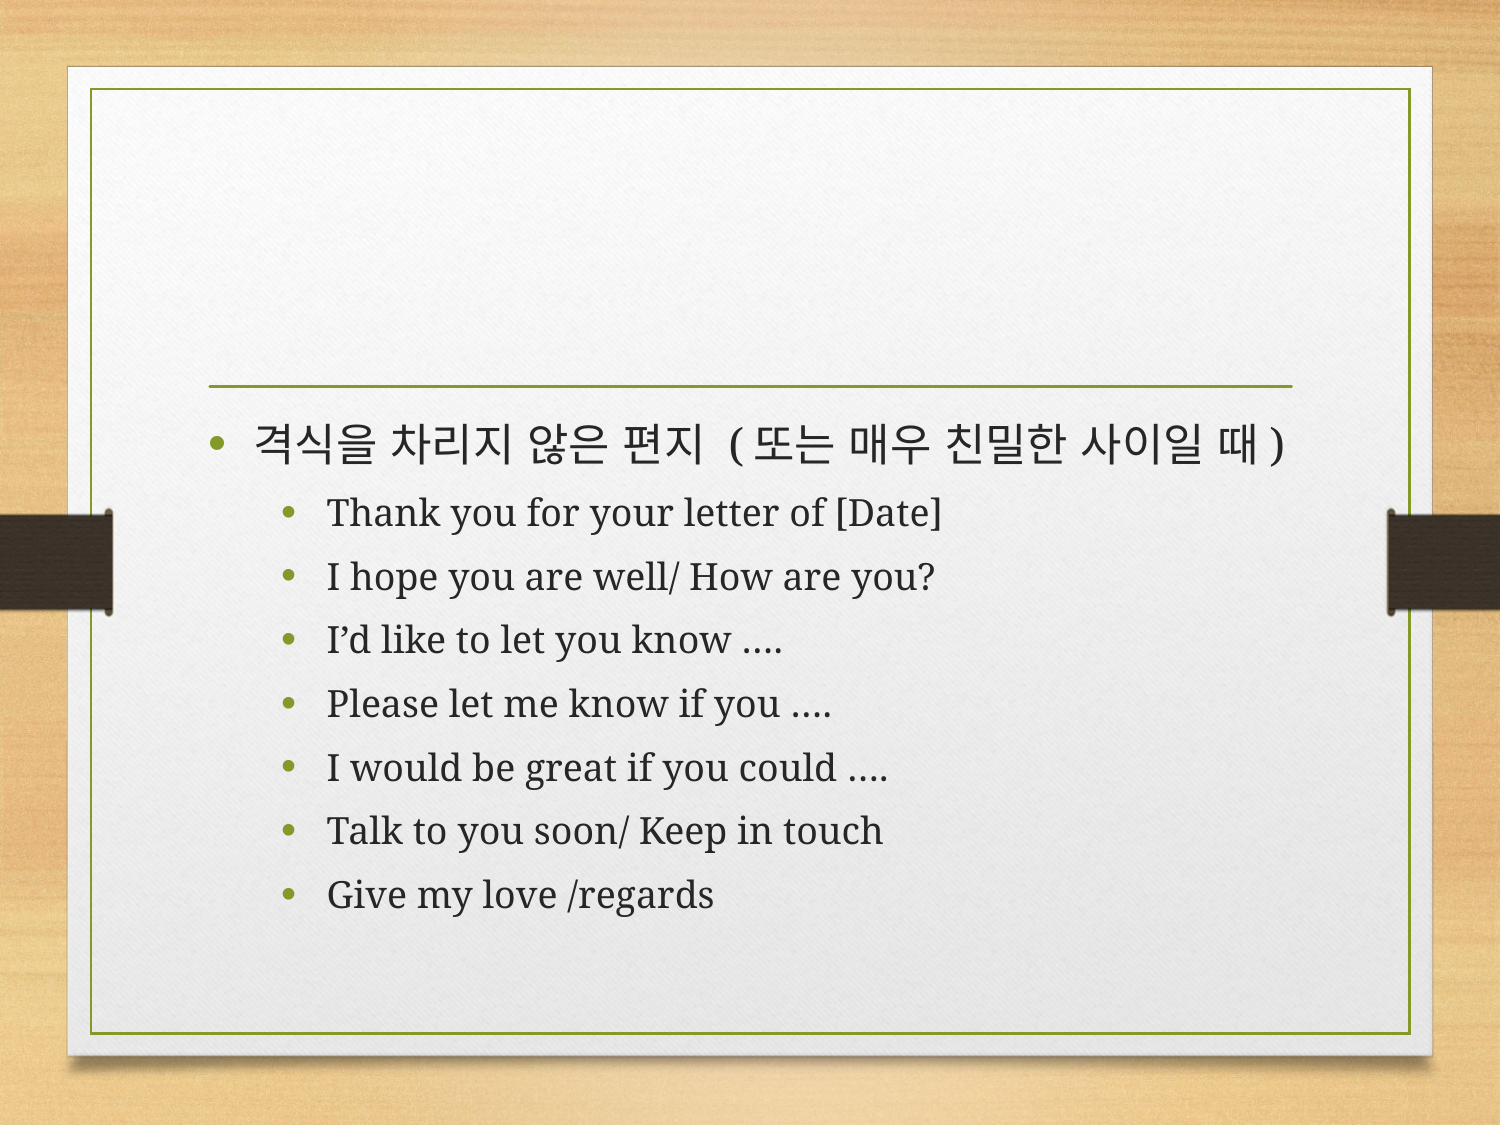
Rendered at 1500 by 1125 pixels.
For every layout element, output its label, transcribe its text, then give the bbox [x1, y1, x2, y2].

picture [0, 0, 1500, 1125]
list 격식을 차리지 않은 편지 (또는 매우 친밀한 사이일 때) Thank you for your letter of [Date] I hope you are well/ How are you? I’d like to let you know …. Please let me know if you …. I would be great if you could …. Talk to you soon/ Keep in touch Give my love /regards [193, 408, 1309, 974]
